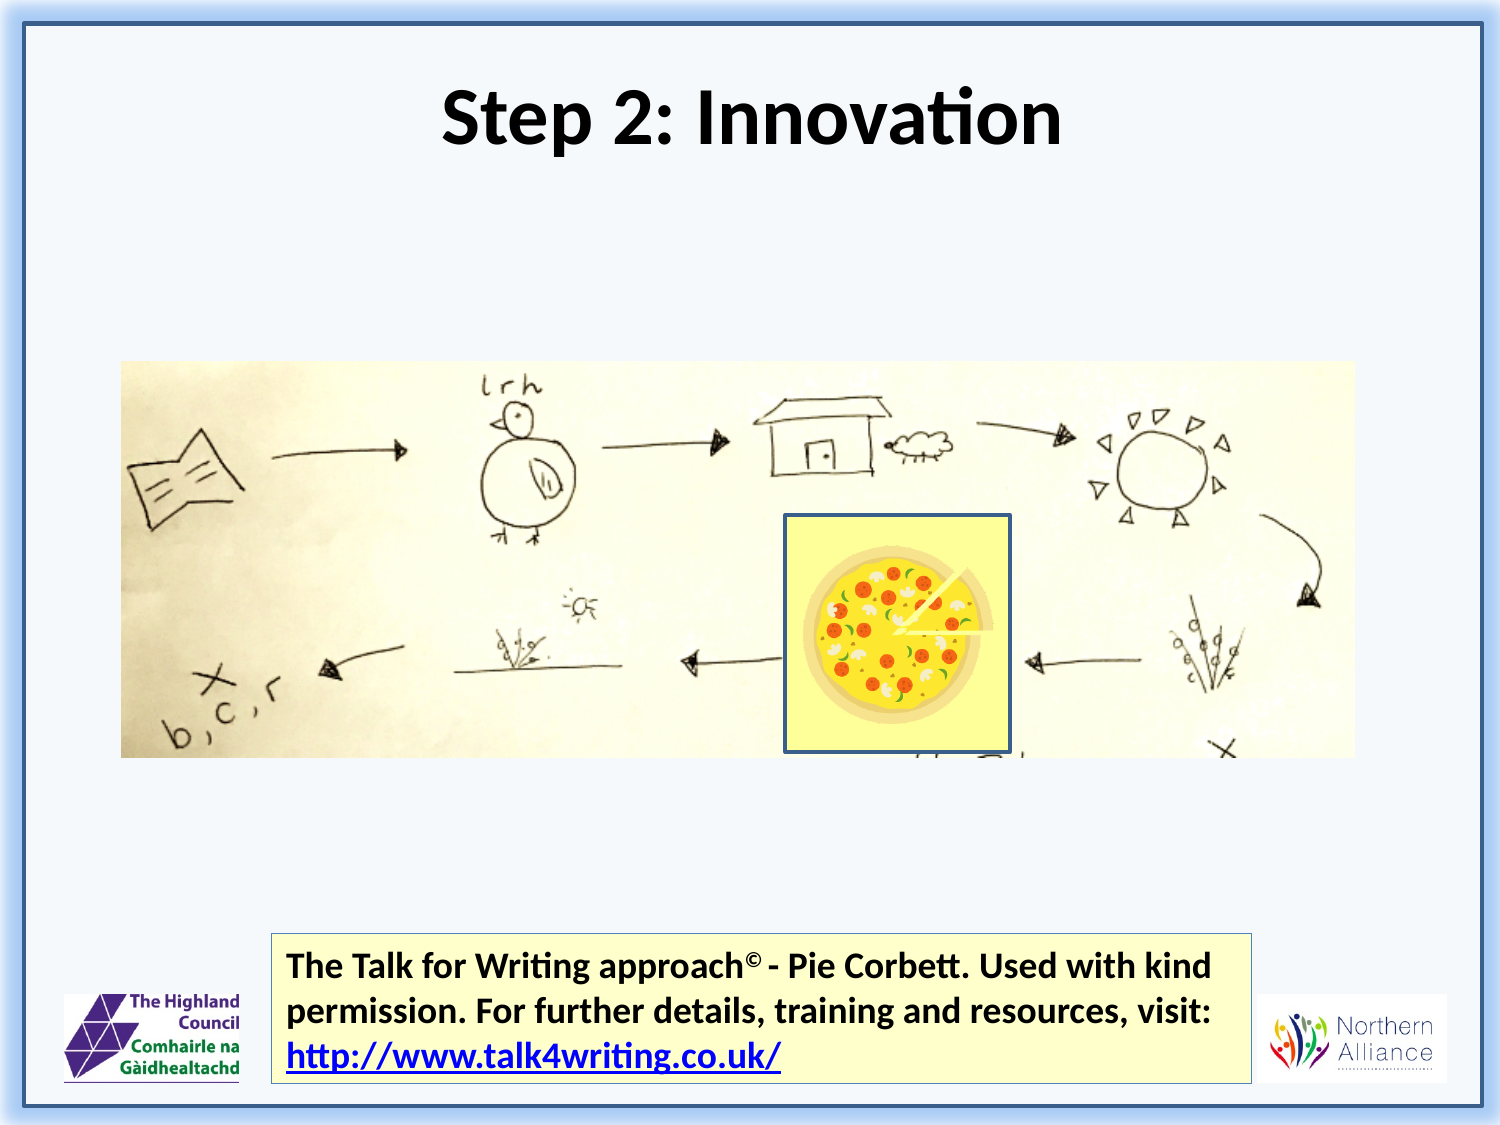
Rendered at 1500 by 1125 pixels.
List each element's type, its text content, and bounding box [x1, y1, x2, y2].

title Step 2: Innovation [78, 54, 1428, 243]
picture [121, 361, 1355, 758]
text_box The Talk for Writing approach© - Pie Corbett. Used with kind permission. For further details, training and resources, visit: http://www.talk4writing.co.uk/ [271, 933, 1252, 1084]
picture [64, 994, 240, 1083]
text_box [22, 21, 1484, 1108]
picture [1257, 994, 1448, 1083]
